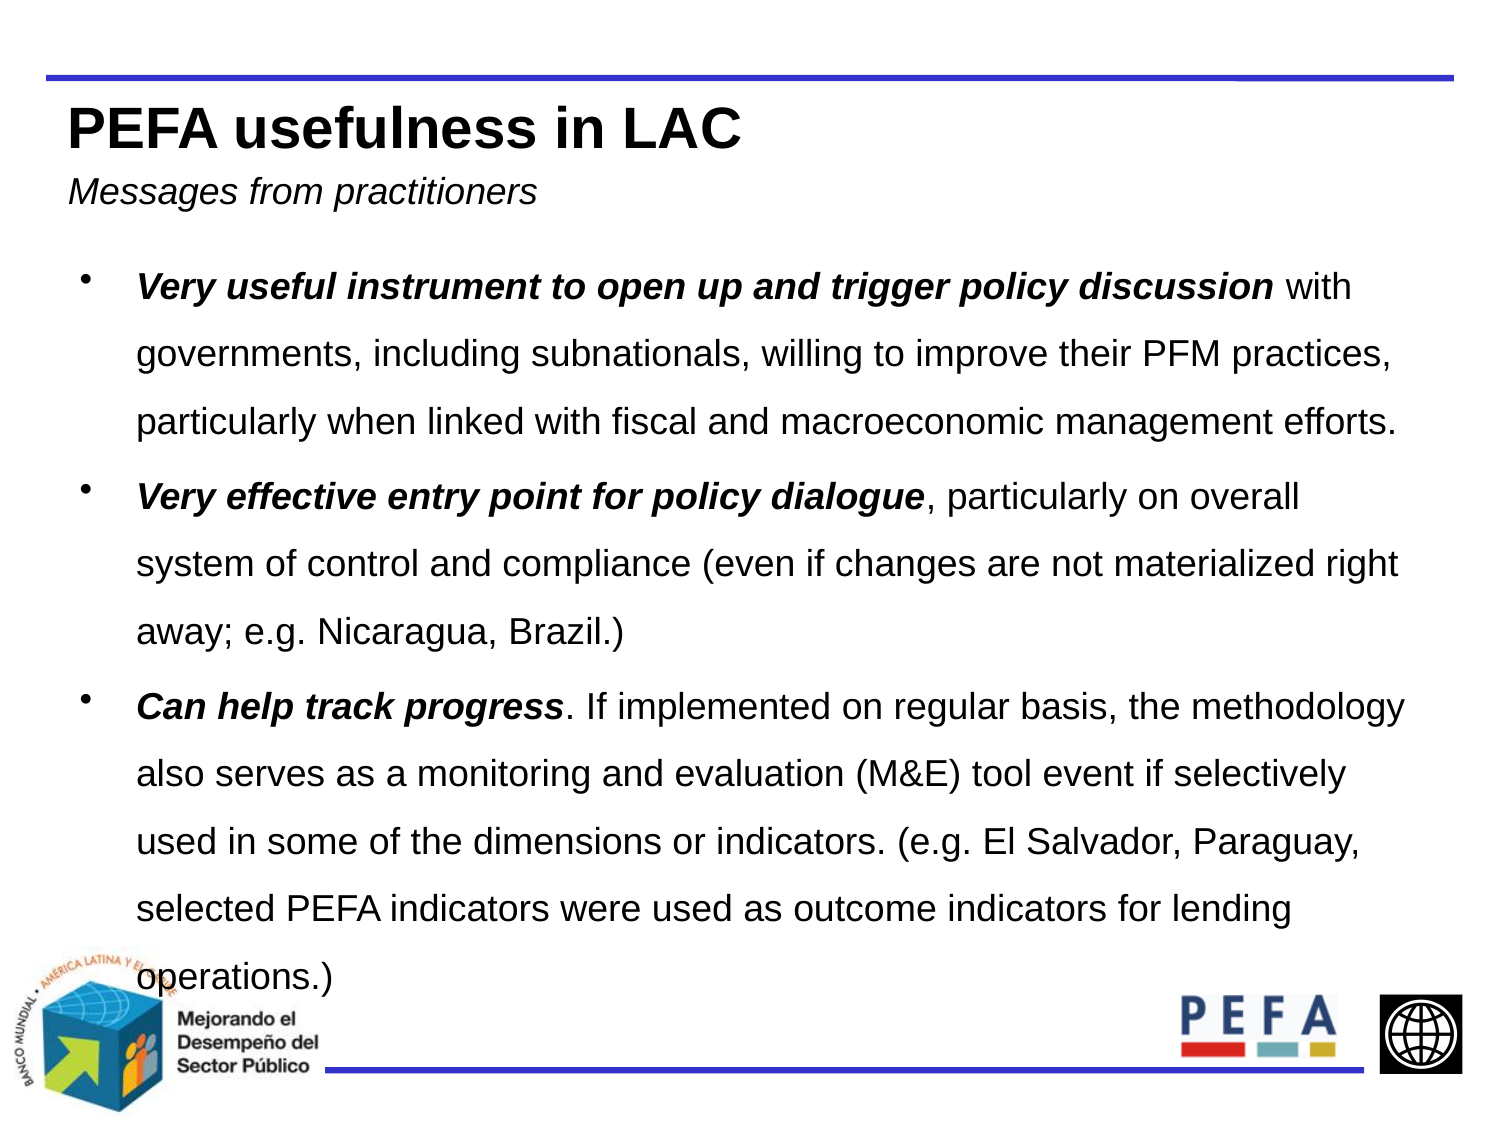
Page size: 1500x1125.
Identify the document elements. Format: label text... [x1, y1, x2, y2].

text_box PEFA usefulness in LAC Messages from practitioners [53, 109, 1447, 220]
picture [5, 946, 325, 1118]
picture [1179, 1004, 1353, 1059]
text_box Very useful instrument to open up and trigger policy discussion with governments, including subnationals, willing to improve their PFM practices, particularly when linked with fiscal and macroeconomic management efforts. Very effective entry point for policy dialogue, particularly on overall system of control and compliance (even if changes are not materialized right away; e.g. Nicaragua, Brazil.) Can help track progress. If implemented on regular basis, the methodology also serves as a monitoring and evaluation (M&E) tool event if selectively used in some of the dimensions or indicators. (e.g. El Salvador, Paraguay, selected PEFA indicators were used as outcome indicators for lending operations.) [64, 231, 1424, 1004]
